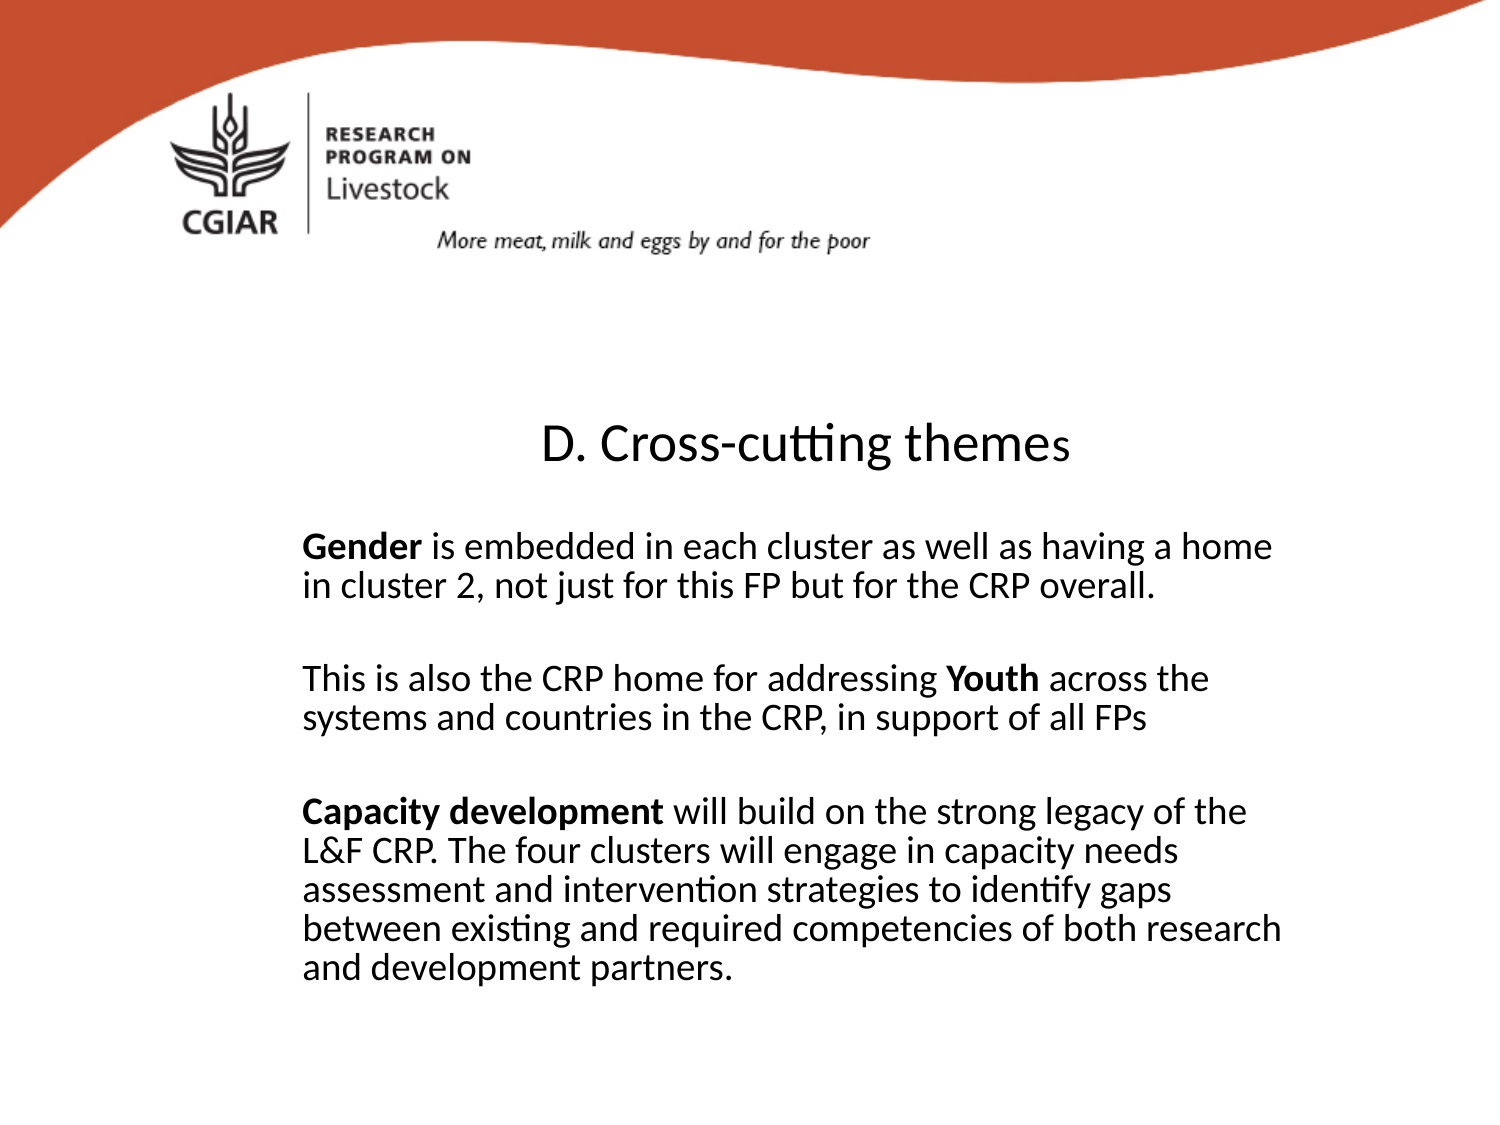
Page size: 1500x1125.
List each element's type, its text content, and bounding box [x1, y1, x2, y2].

picture [0, 0, 1500, 272]
list D. Cross-cutting themes Gender is embedded in each cluster as well as having a home in cluster 2, not just for this FP but for the CRP overall. This is also the CRP home for addressing Youth across the systems and countries in the CRP, in support of all FPs Capacity development will build on the strong legacy of the L&F CRP. The four clusters will engage in capacity needs assessment and intervention strategies to identify gaps between existing and required competencies of both research and development partners. [287, 412, 1325, 1050]
